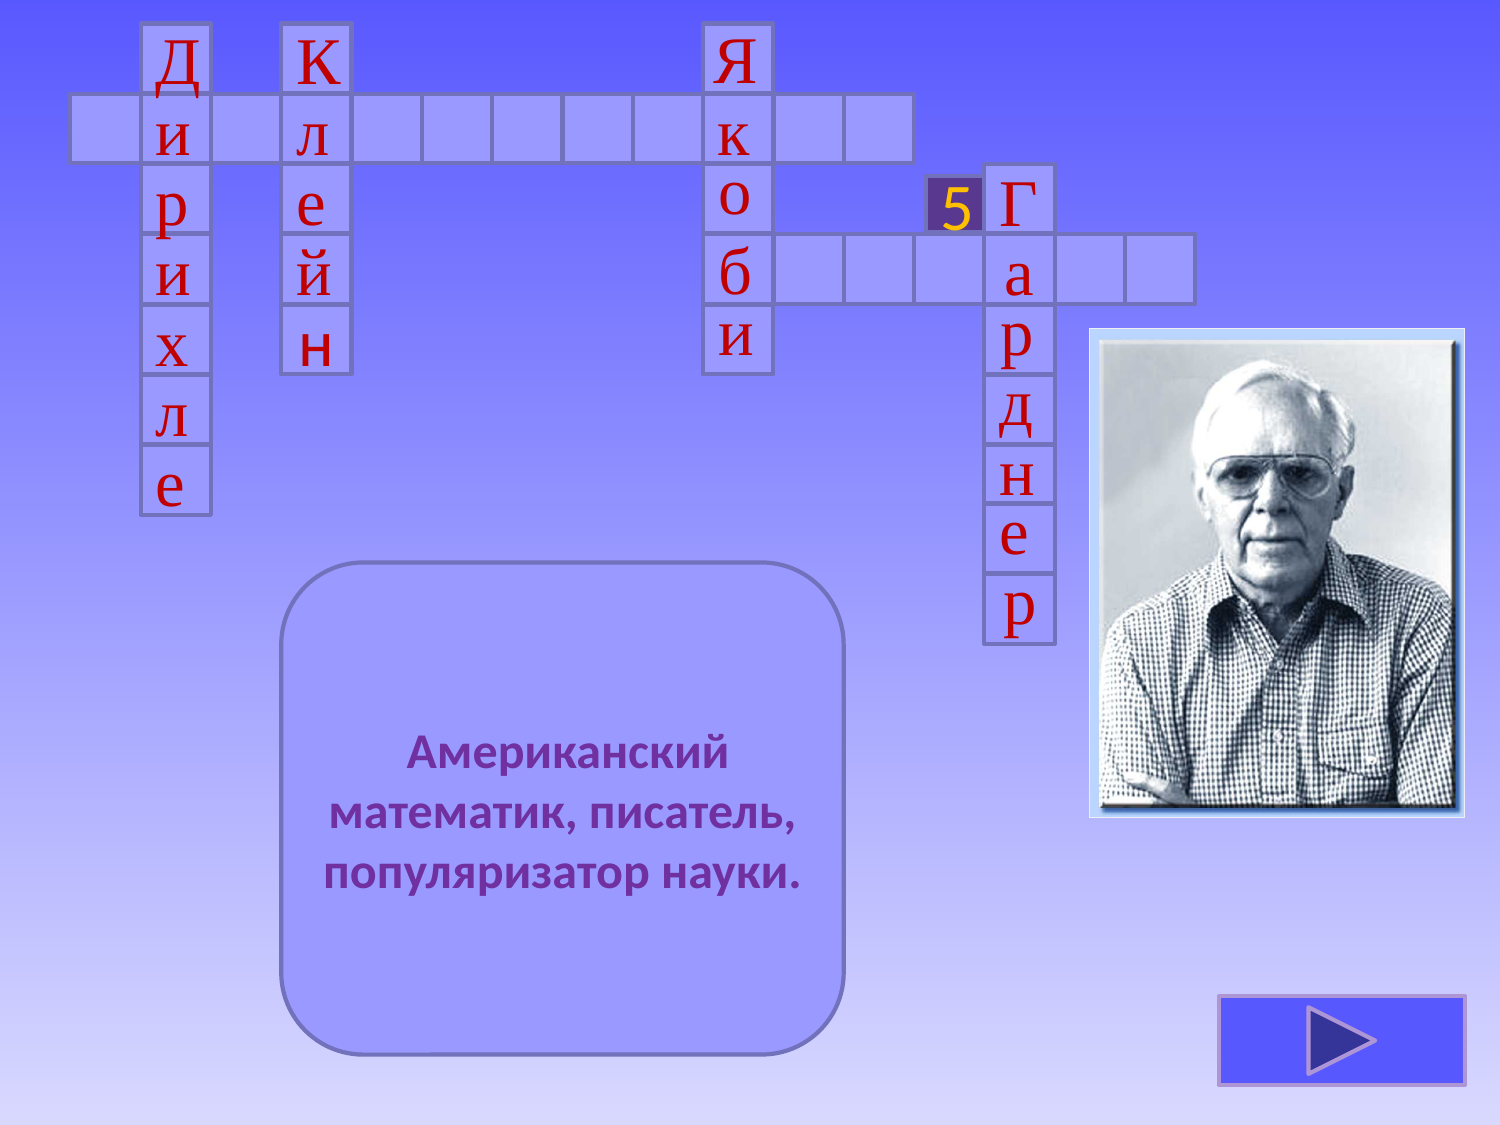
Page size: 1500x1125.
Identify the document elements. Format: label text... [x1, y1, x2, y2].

text_box [846, 92, 916, 165]
text_box д [984, 351, 1049, 421]
text_box й [279, 236, 354, 306]
text_box [490, 92, 560, 165]
text_box е [984, 480, 1045, 576]
text_box р [984, 550, 1058, 646]
text_box и [139, 95, 209, 162]
text_box [846, 232, 916, 306]
text_box [1049, 303, 1057, 376]
text_box н [281, 292, 352, 388]
text_box л [283, 95, 354, 162]
text_box [560, 92, 635, 165]
text_box Американский математик, писатель, популяризатор науки. [279, 560, 846, 1057]
text_box 5 [924, 174, 984, 234]
text_box и [703, 281, 769, 376]
text_box х [139, 303, 213, 376]
text_box [209, 92, 283, 165]
text_box [1127, 232, 1197, 306]
text_box л [139, 376, 213, 443]
text_box б [703, 220, 768, 281]
text_box р [985, 281, 1049, 376]
text_box [1049, 376, 1057, 447]
text_box и [139, 236, 213, 303]
picture [1089, 327, 1466, 818]
text_box [1045, 502, 1057, 550]
text_box о [703, 140, 767, 220]
text_box [1053, 232, 1127, 306]
text_box Д [139, 21, 213, 95]
text_box [775, 92, 846, 165]
text_box Г [984, 152, 1044, 247]
text_box [1051, 447, 1057, 502]
text_box [769, 306, 775, 376]
text_box [635, 92, 705, 165]
text_box е [279, 162, 354, 236]
text_box к [705, 95, 775, 162]
text_box [420, 92, 490, 165]
text_box Я [698, 9, 773, 105]
text_box а [982, 236, 1053, 303]
text_box [771, 232, 846, 306]
text_box К [279, 21, 354, 95]
text_box р [139, 162, 213, 236]
text_box [1217, 994, 1467, 1087]
text_box [767, 162, 775, 236]
text_box [1044, 162, 1057, 236]
text_box [354, 92, 420, 165]
text_box е [139, 443, 213, 517]
text_box [916, 232, 982, 306]
text_box н [984, 421, 1051, 517]
text_box [68, 92, 139, 165]
